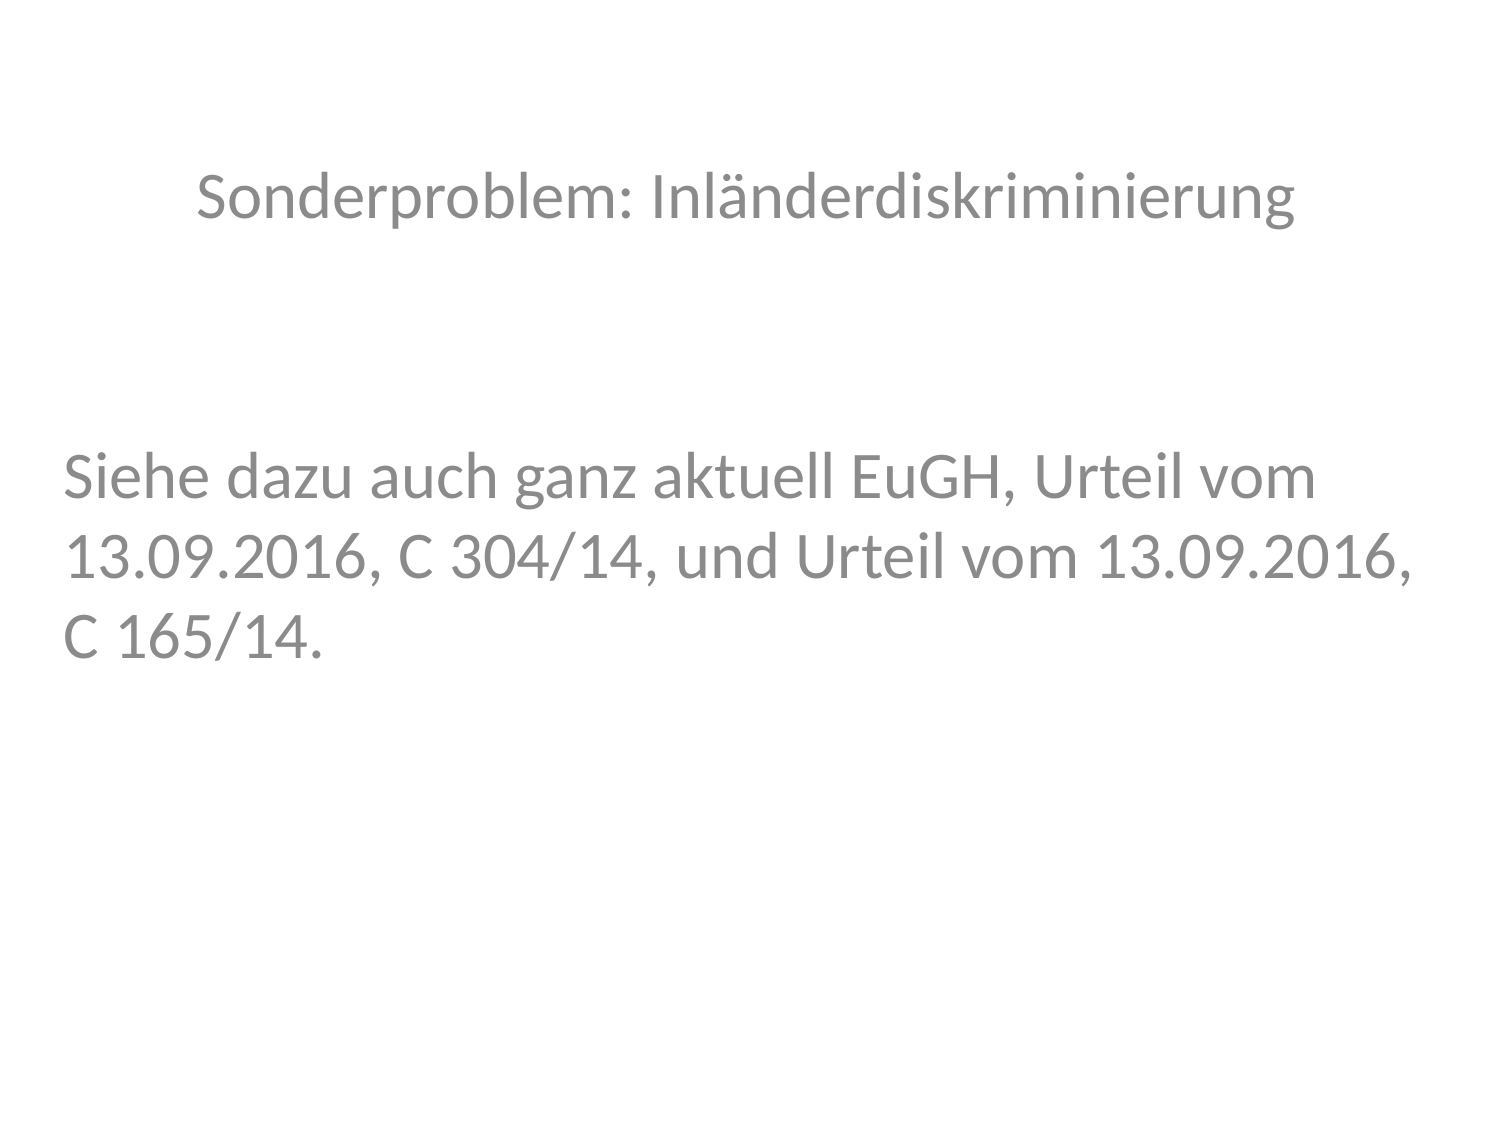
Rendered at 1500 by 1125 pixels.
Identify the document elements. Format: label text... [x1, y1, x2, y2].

subtitle Sonderproblem: Inländerdiskriminierung Siehe dazu auch ganz aktuell EuGH, Urteil vom 13.09.2016, C 304/14, und Urteil vom 13.09.2016, C 165/14. [48, 50, 1446, 1063]
